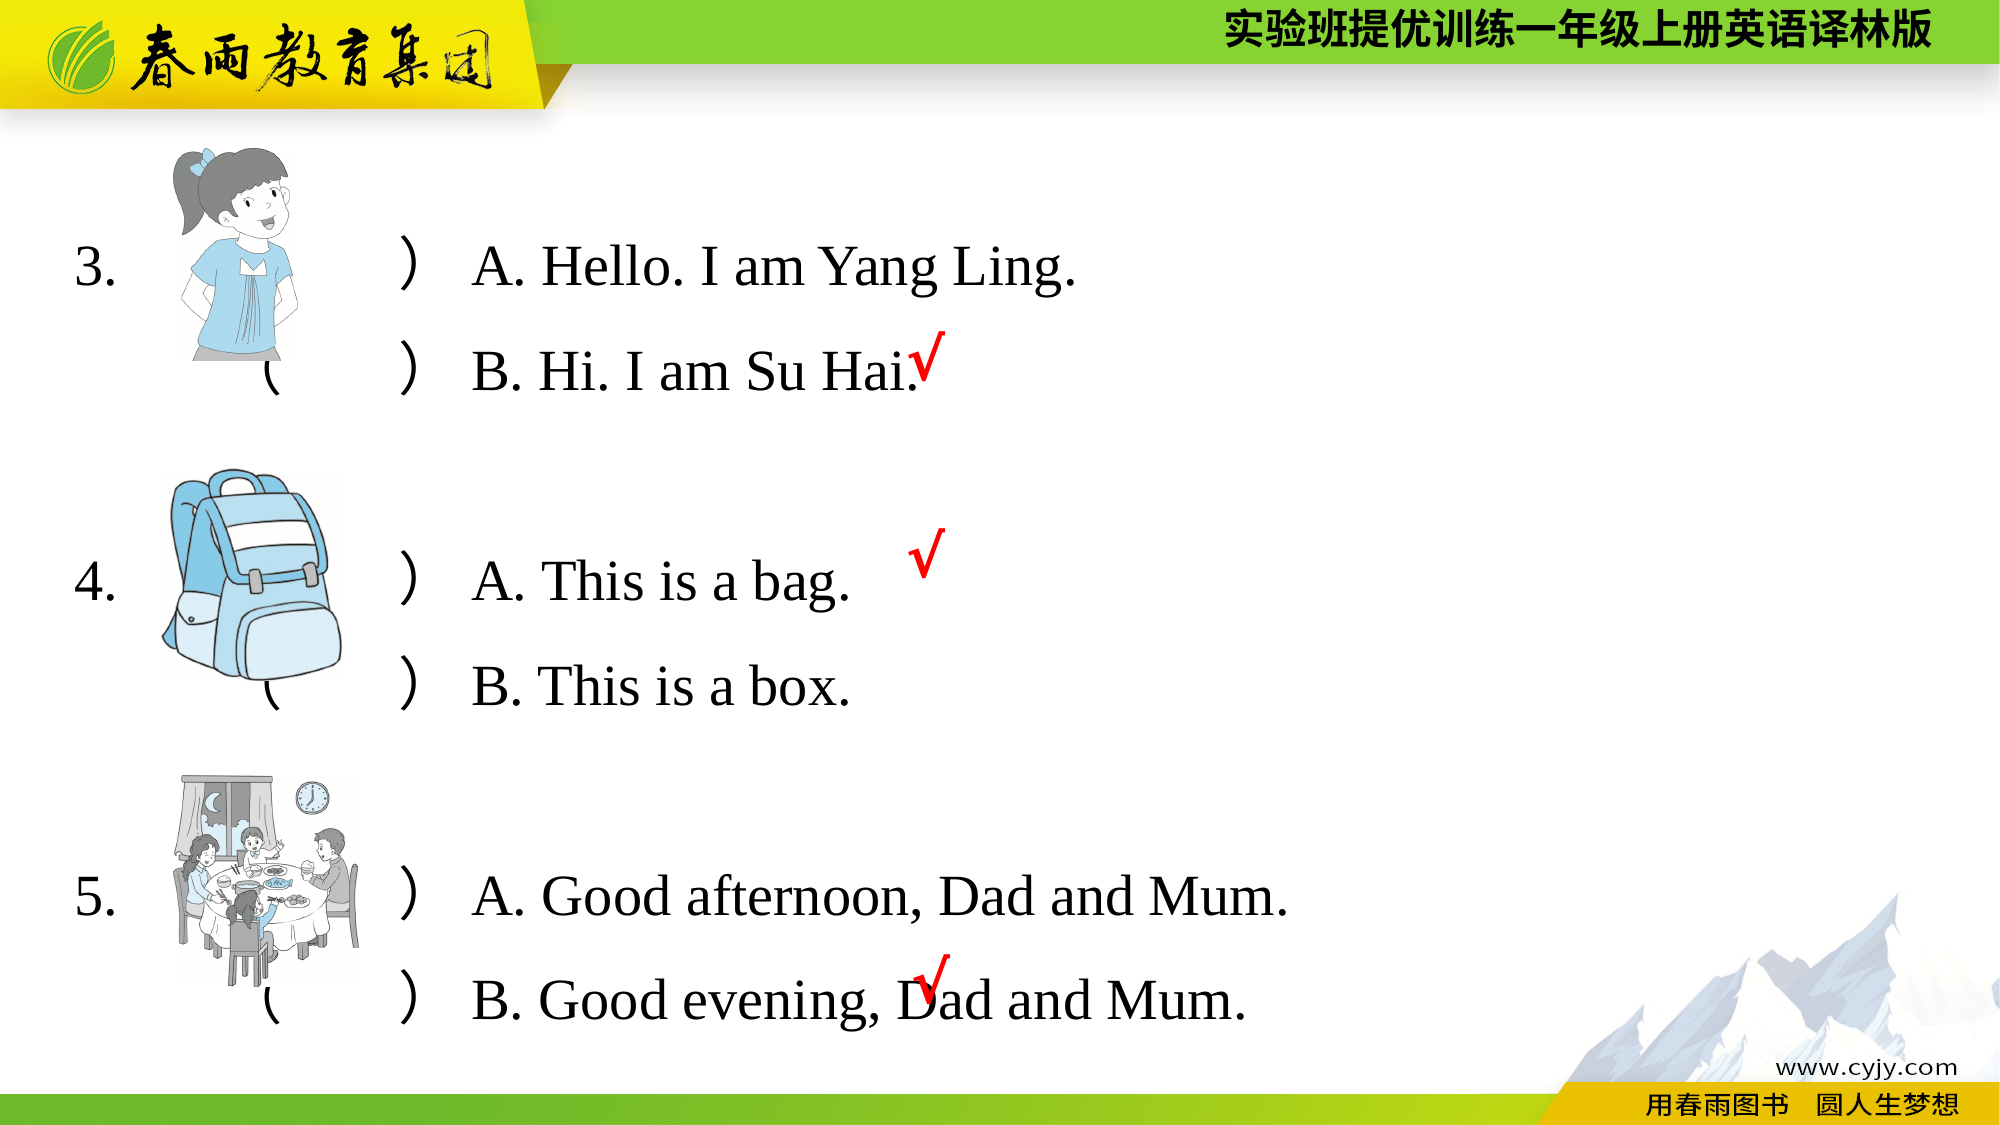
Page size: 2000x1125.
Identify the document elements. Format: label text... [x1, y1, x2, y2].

list 3. （ ）A. Hello. I am Yang Ling. （ ）B. Hi. I am Su Hai. 4. （ ）A. This is a bag. （ ）B. This is a box. 5. （ ）A. Good afternoon, Dad and Mum. （ ）B. Good evening, Dad and Mum. [59, 184, 1944, 1048]
text_box √ [896, 937, 966, 1023]
text_box √ [892, 314, 961, 400]
picture [0, 0, 2000, 1125]
text_box √ [892, 512, 961, 597]
